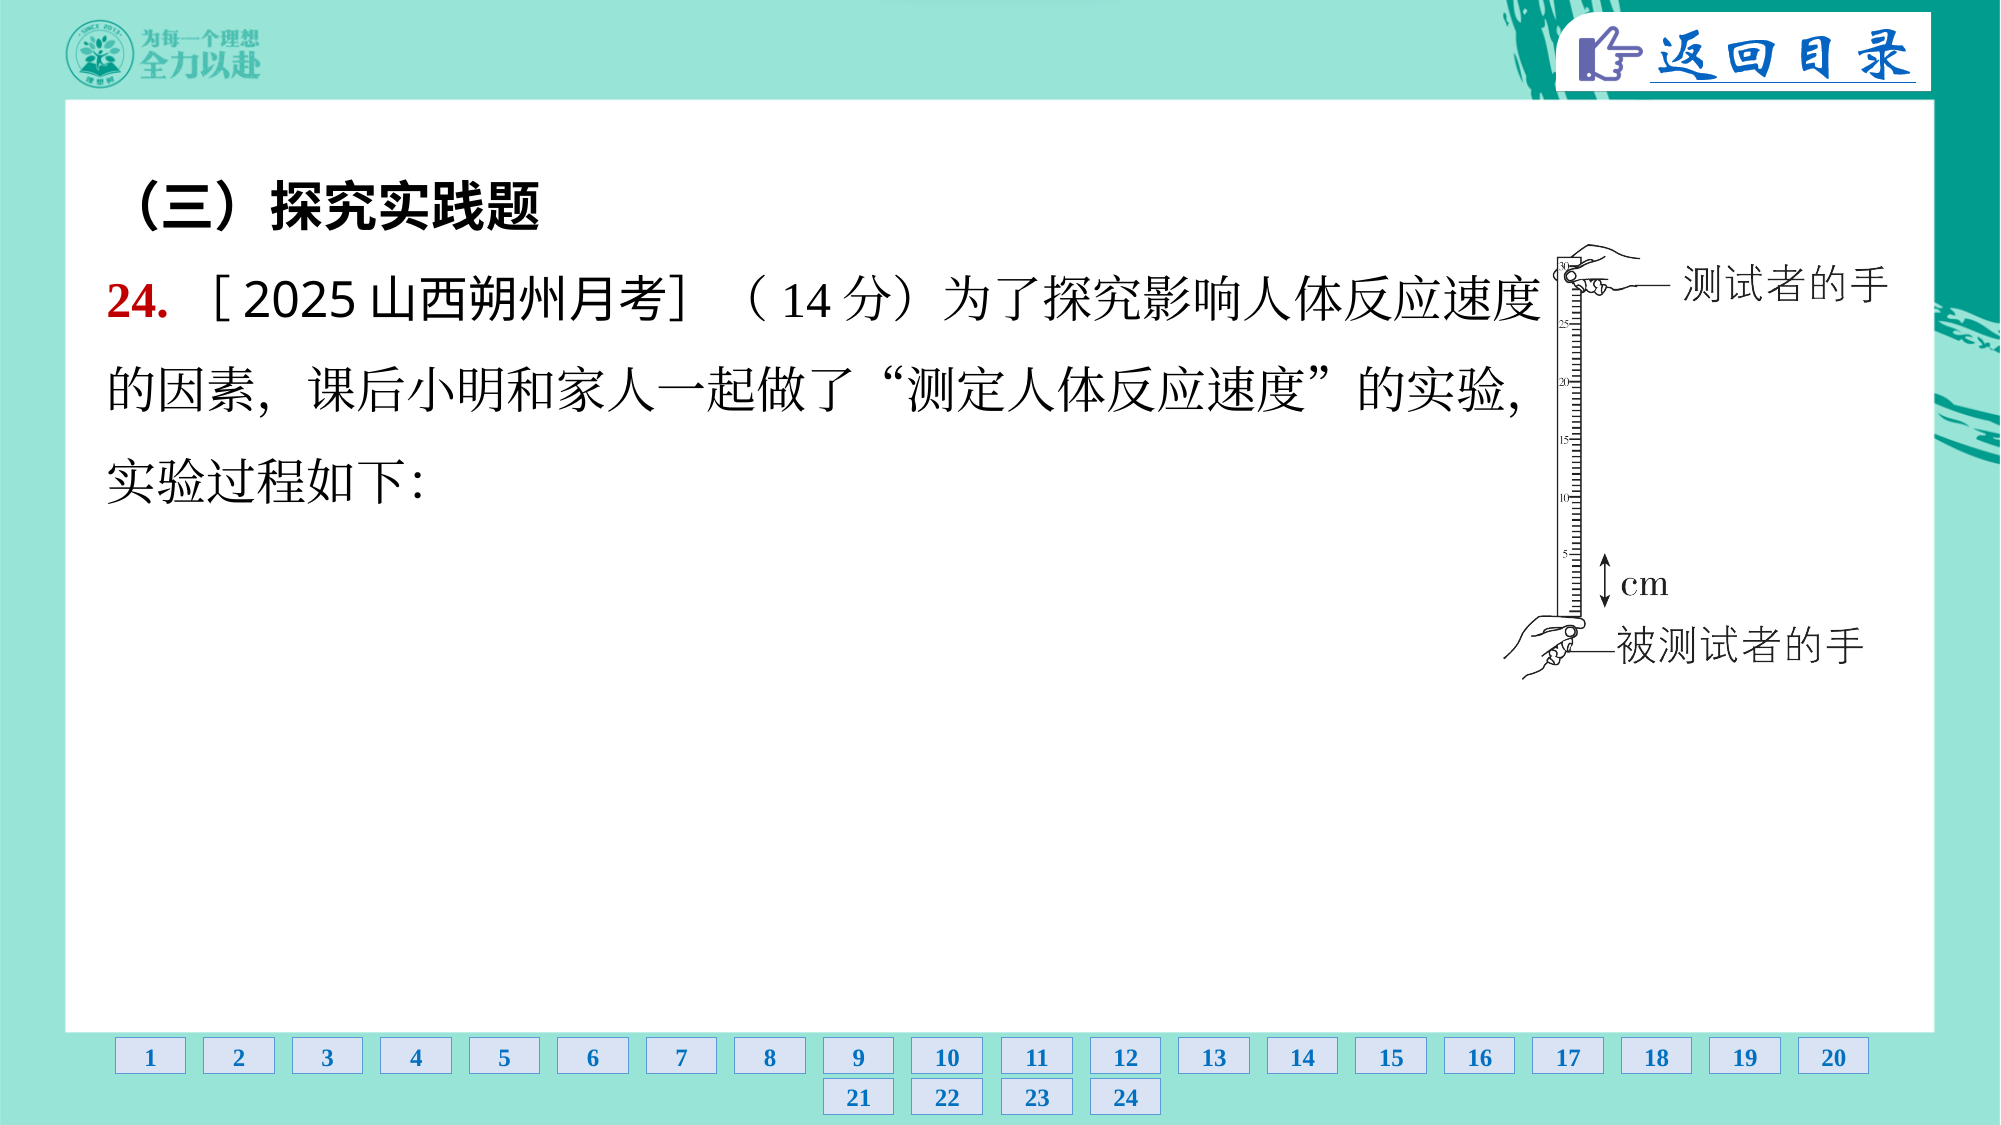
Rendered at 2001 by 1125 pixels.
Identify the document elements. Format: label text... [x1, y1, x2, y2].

text_box （三）探究实践题 [106, 141, 1895, 297]
picture [0, 0, 2000, 1125]
text_box 24.［2025山西朔州月考］（14分）为了探究影响人体反应速度 的因素，课后小明和家人一起做了“测定人体反应速度”的实验， 实验过程如下： [106, 235, 1485, 511]
